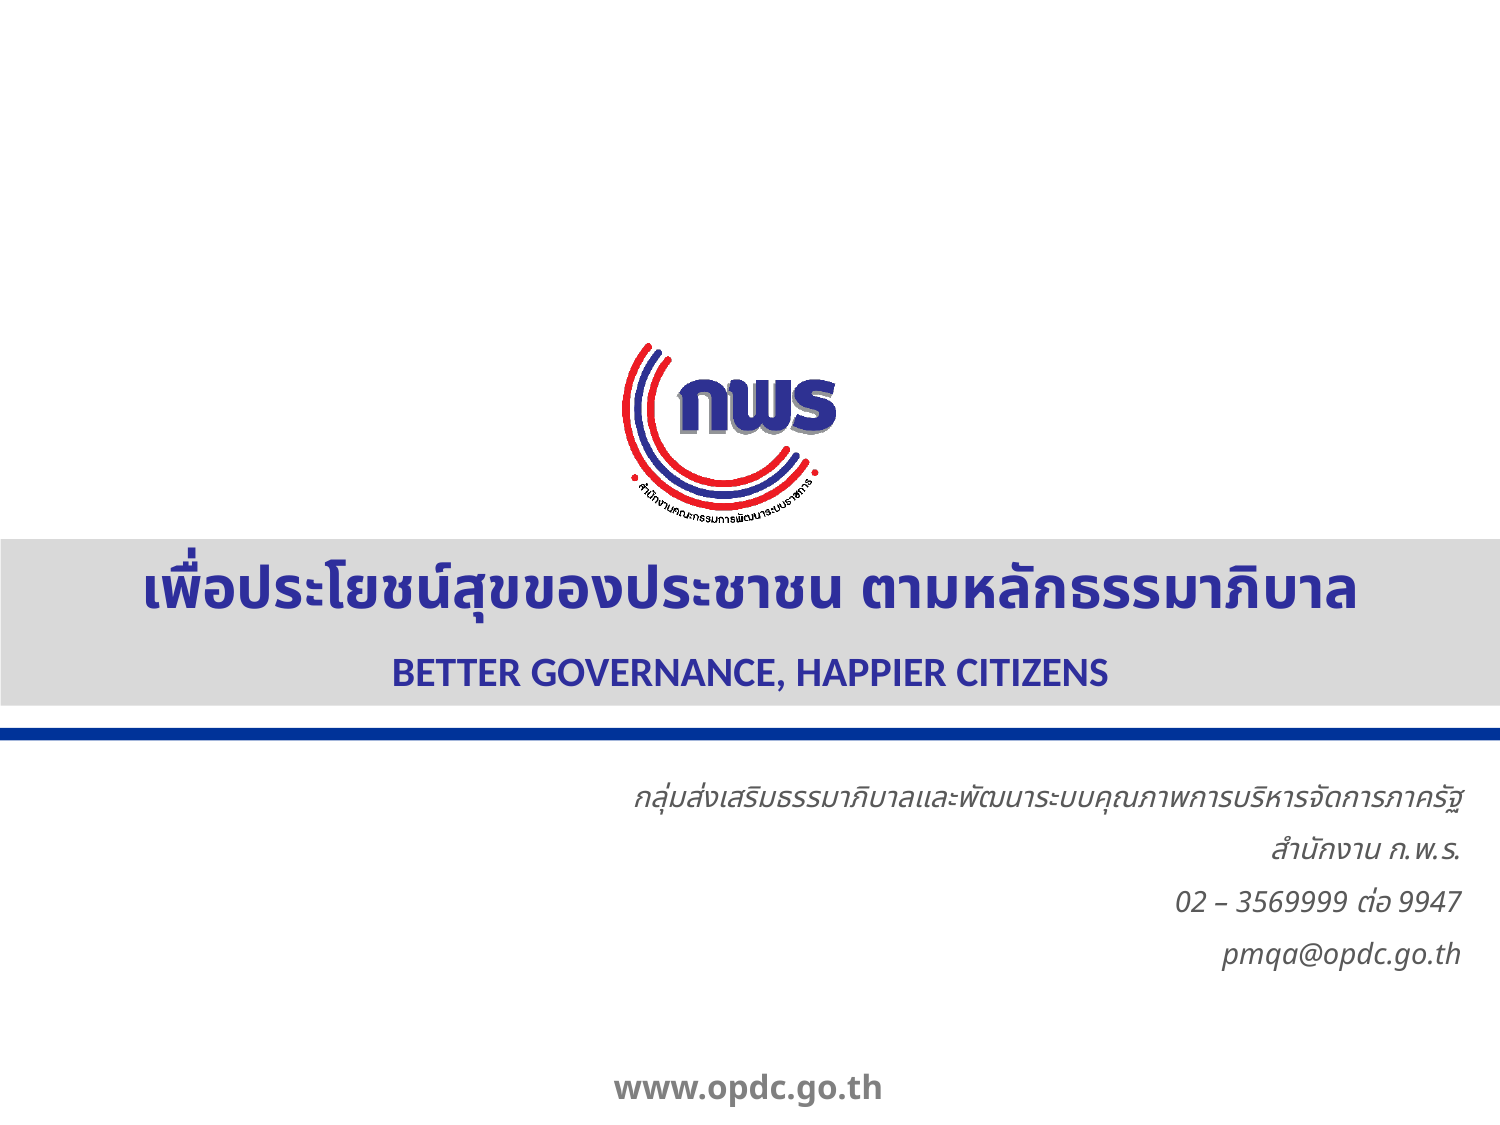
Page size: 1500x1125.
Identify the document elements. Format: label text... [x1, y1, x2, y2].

text_box www.opdc.go.th [0, 1058, 1497, 1114]
picture [622, 343, 836, 523]
text_box กลุ่มส่งเสริมธรรมาภิบาลและพัฒนาระบบคุณภาพการบริหารจัดการภาครัฐ สำนักงาน ก.พ.ร. 02 – 3569999 ต่อ 9947 pmqa@opdc.go.th [12, 753, 1477, 978]
